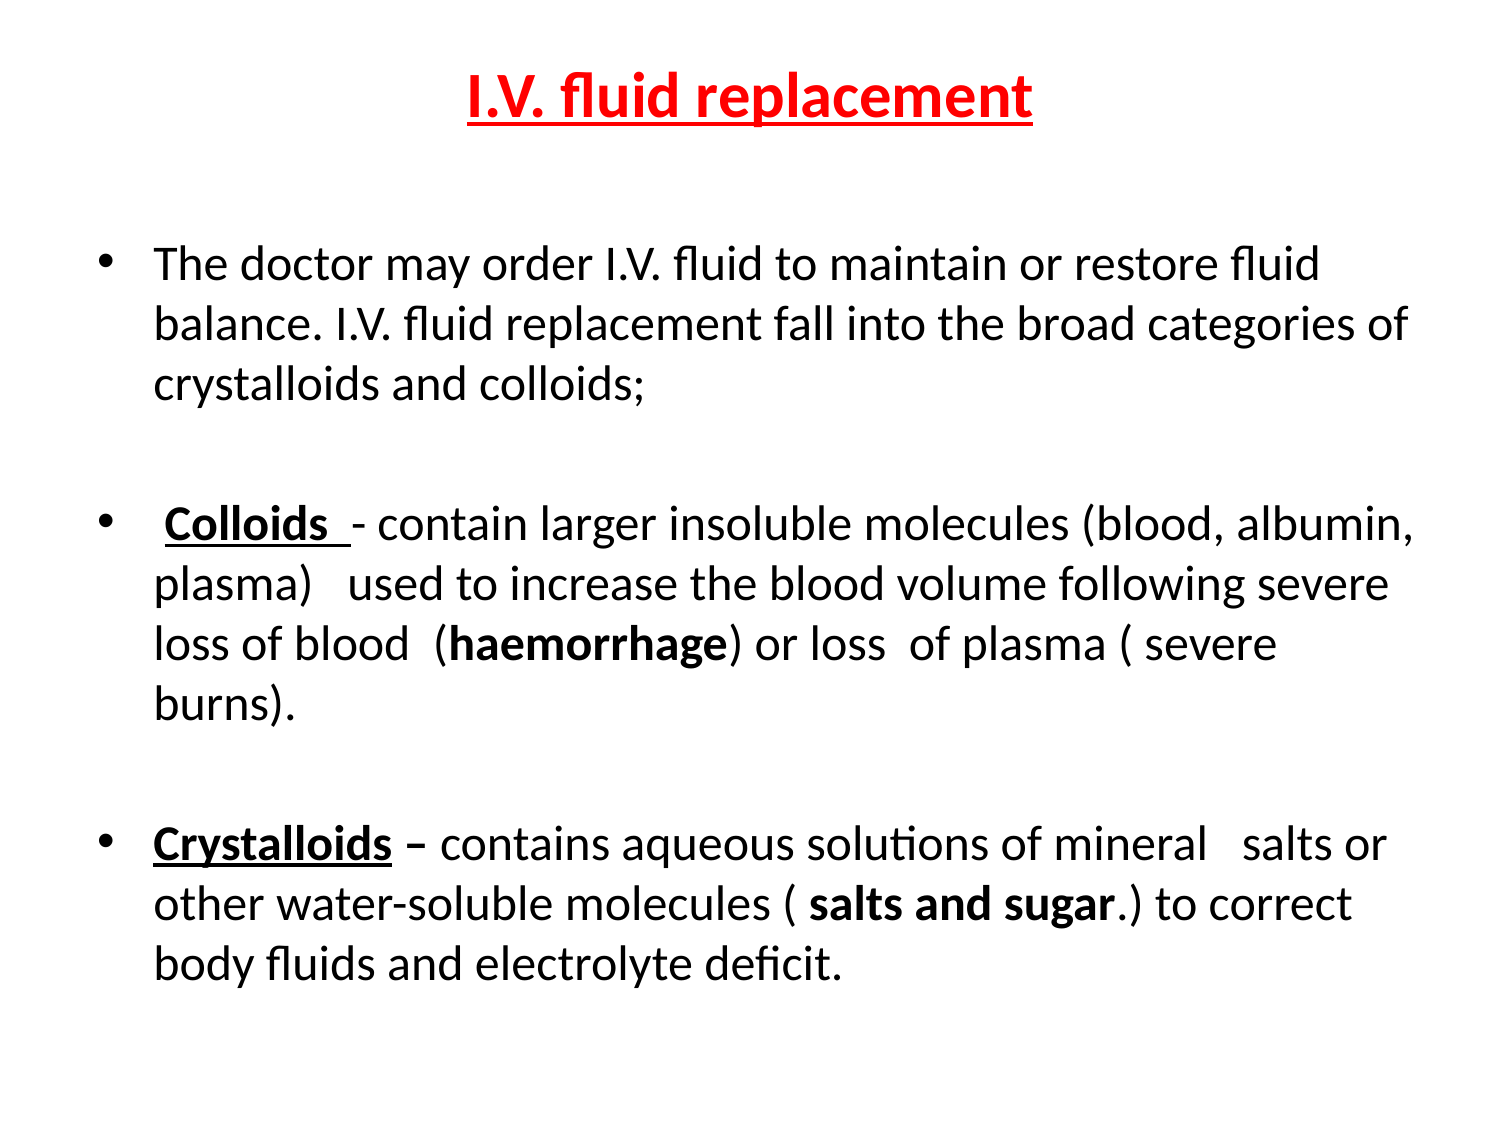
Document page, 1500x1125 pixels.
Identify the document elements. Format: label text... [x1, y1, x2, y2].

list The doctor may order I.V. fluid to maintain or restore fluid balance. I.V. fluid replacement fall into the broad categories of crystalloids and colloids; Colloids - contain larger insoluble molecules (blood, albumin, plasma) used to increase the blood volume following severe loss of blood (haemorrhage) or loss of plasma ( severe burns). Crystalloids – contains aqueous solutions of mineral salts or other water-soluble molecules ( salts and sugar.) to correct body fluids and electrolyte deficit. [82, 222, 1432, 966]
title I.V. fluid replacement [75, 45, 1425, 233]
